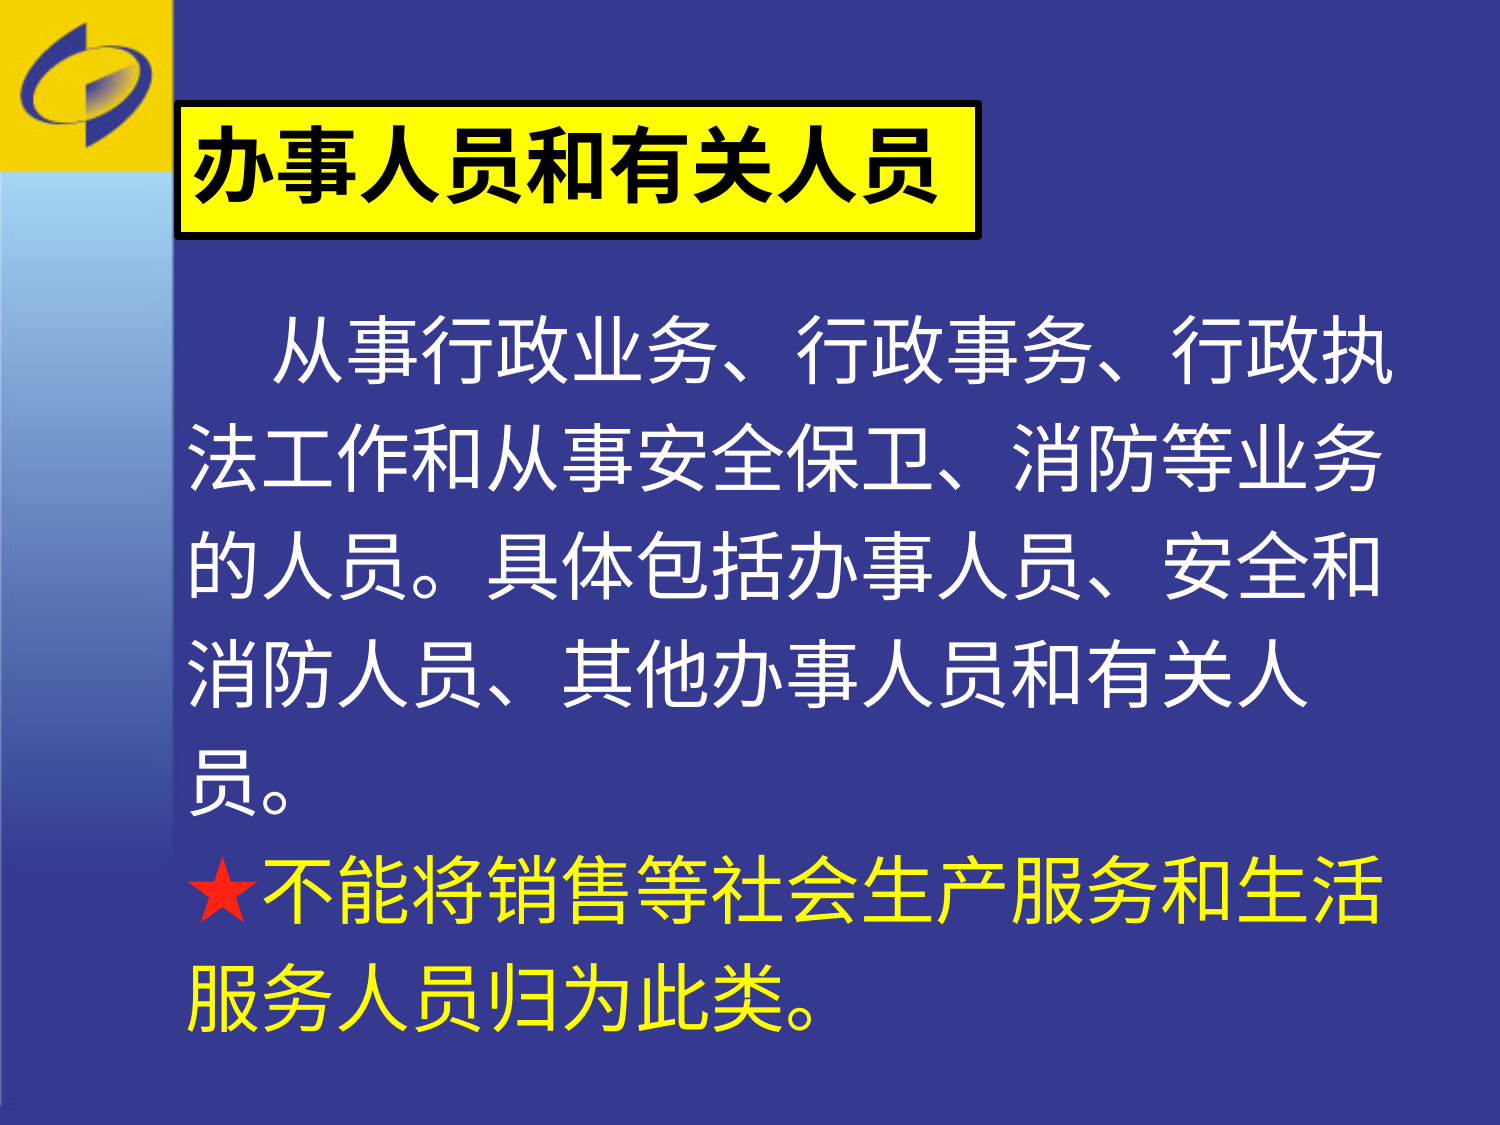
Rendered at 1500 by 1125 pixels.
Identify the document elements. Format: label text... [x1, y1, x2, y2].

picture [0, 0, 1500, 1125]
title 从事行政业务、行政事务、行政执法工作和从事安全保卫、消防等业务的人员。具体包括办事人员、安全和消防人员、其他办事人员和有关人员。 ★不能将销售等社会生产服务和生活服务人员归为此类。 [170, 268, 1459, 1059]
text_box 办事人员和有关人员 [177, 103, 979, 236]
